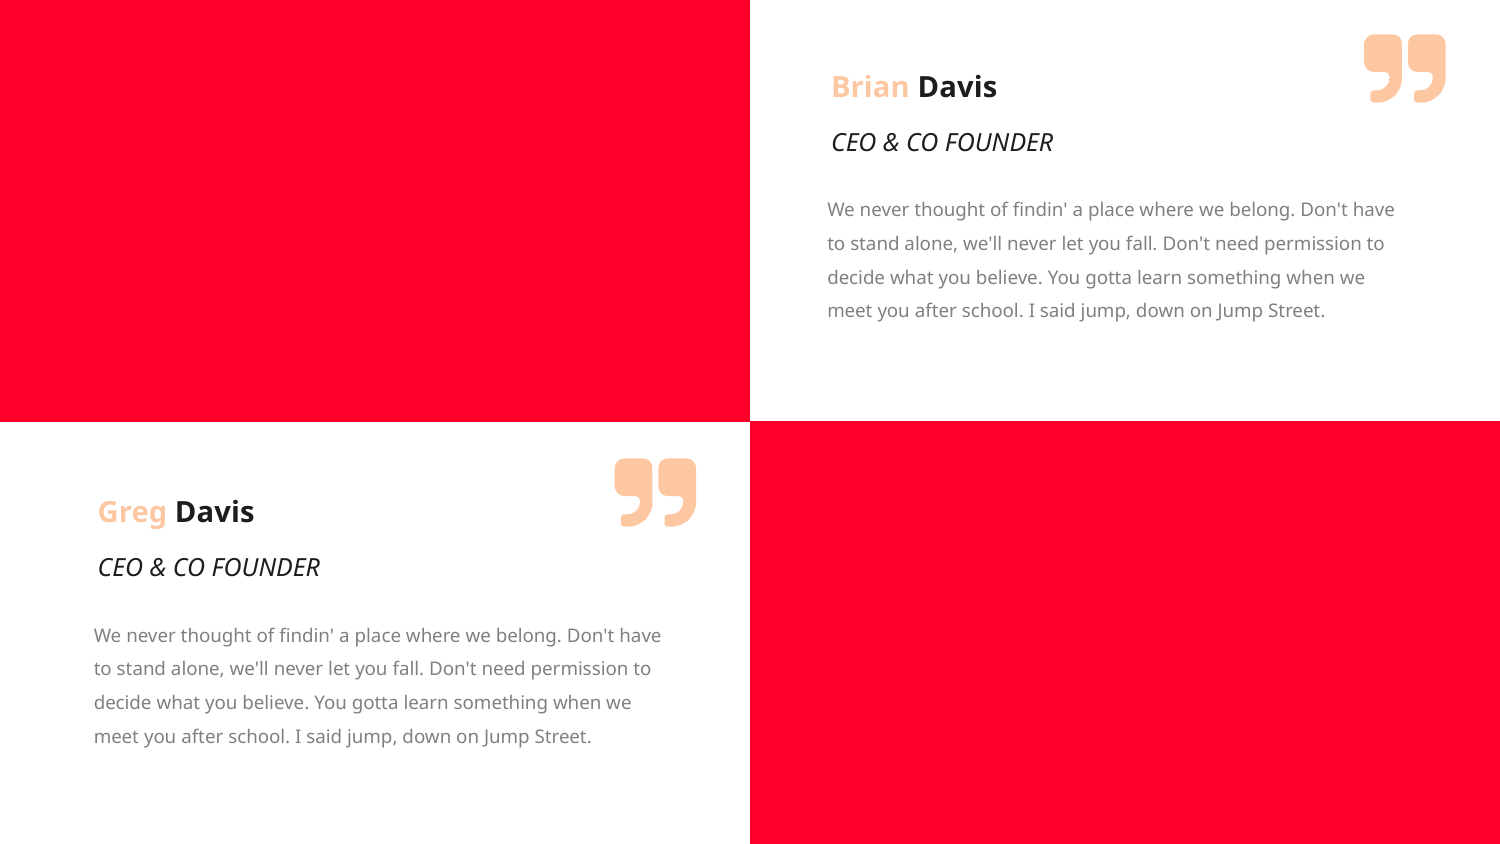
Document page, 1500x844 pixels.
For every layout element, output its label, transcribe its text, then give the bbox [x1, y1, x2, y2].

text_box CEO & CO FOUNDER [82, 544, 404, 602]
picture [0, 0, 1500, 844]
text_box We never thought of findin' a place where we belong. Don't have to stand alone, we'll never let you fall. Don't need permission to decide what you believe. You gotta learn something when we meet you after school. I said jump, down on Jump Street. [79, 604, 688, 755]
text_box We never thought of findin' a place where we belong. Don't have to stand alone, we'll never let you fall. Don't need permission to decide what you believe. You gotta learn something when we meet you after school. I said jump, down on Jump Street. [812, 179, 1421, 330]
text_box Greg Davis [82, 478, 357, 544]
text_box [614, 458, 697, 527]
text_box CEO & CO FOUNDER [816, 118, 1138, 177]
text_box Brian Davis [816, 52, 1091, 118]
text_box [1363, 34, 1446, 103]
